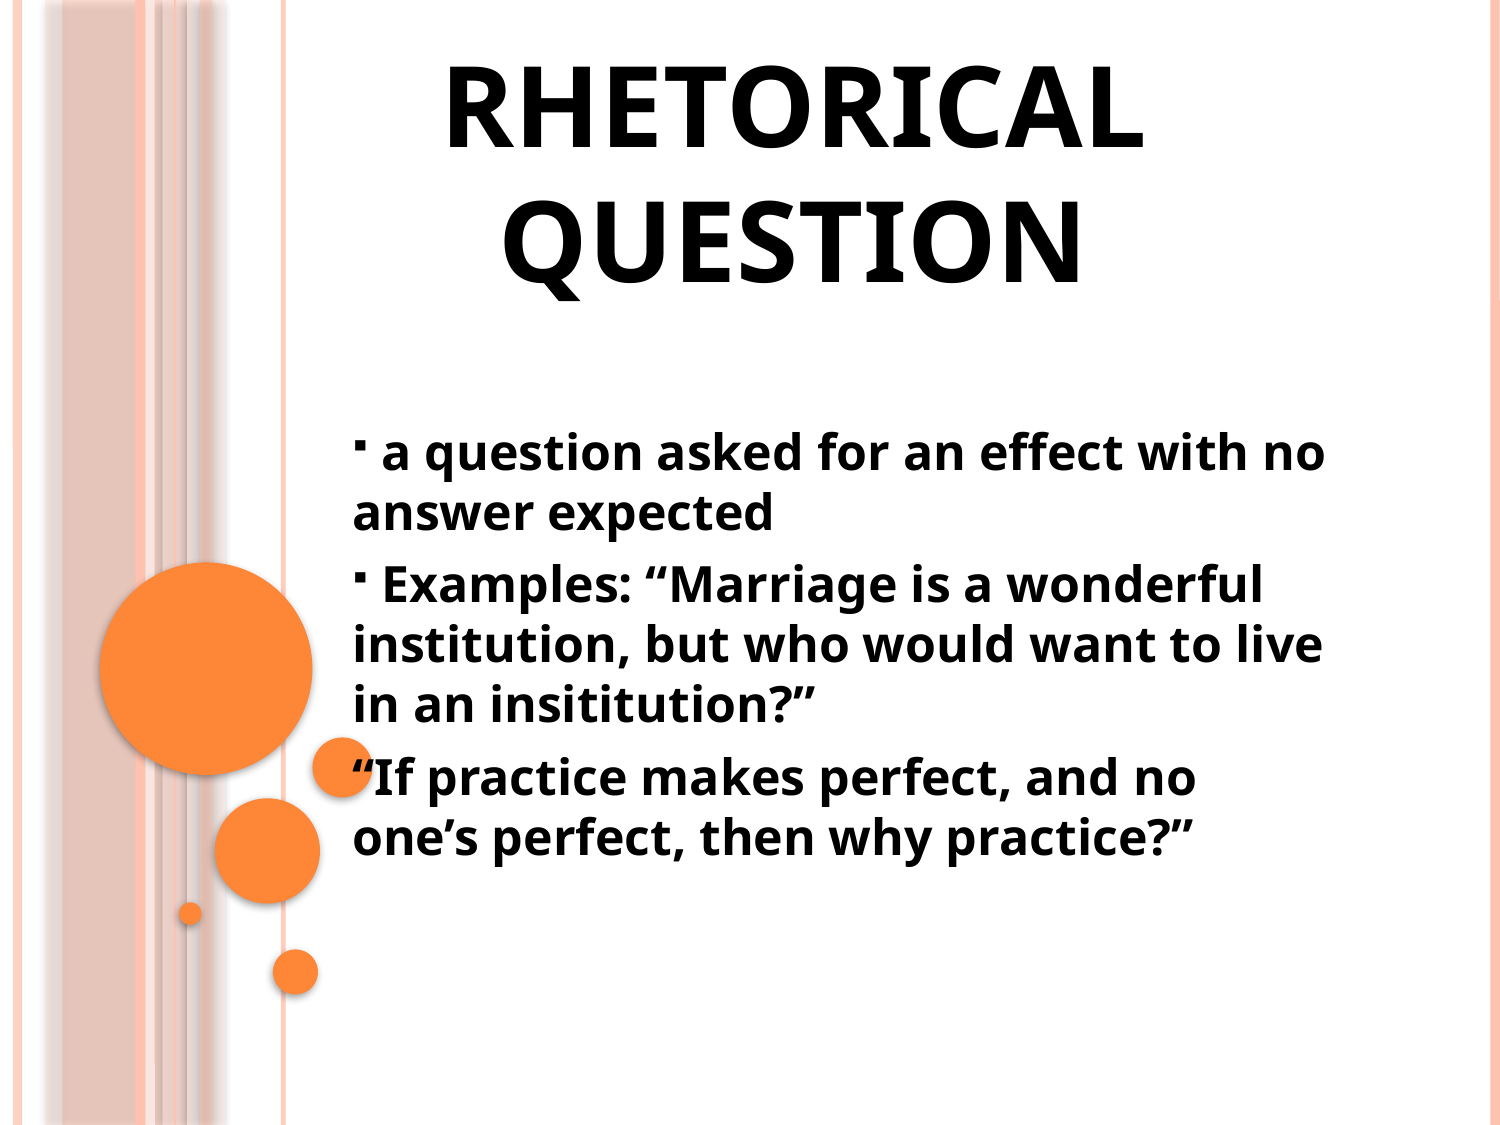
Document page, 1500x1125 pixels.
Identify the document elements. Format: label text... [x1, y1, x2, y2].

title Rhetorical Question [287, 50, 1300, 313]
subtitle a question asked for an effect with no answer expected Examples: “Marriage is a wonderful institution, but who would want to live in an insititution?” “If practice makes perfect, and no one’s perfect, then why practice?” [337, 412, 1350, 938]
